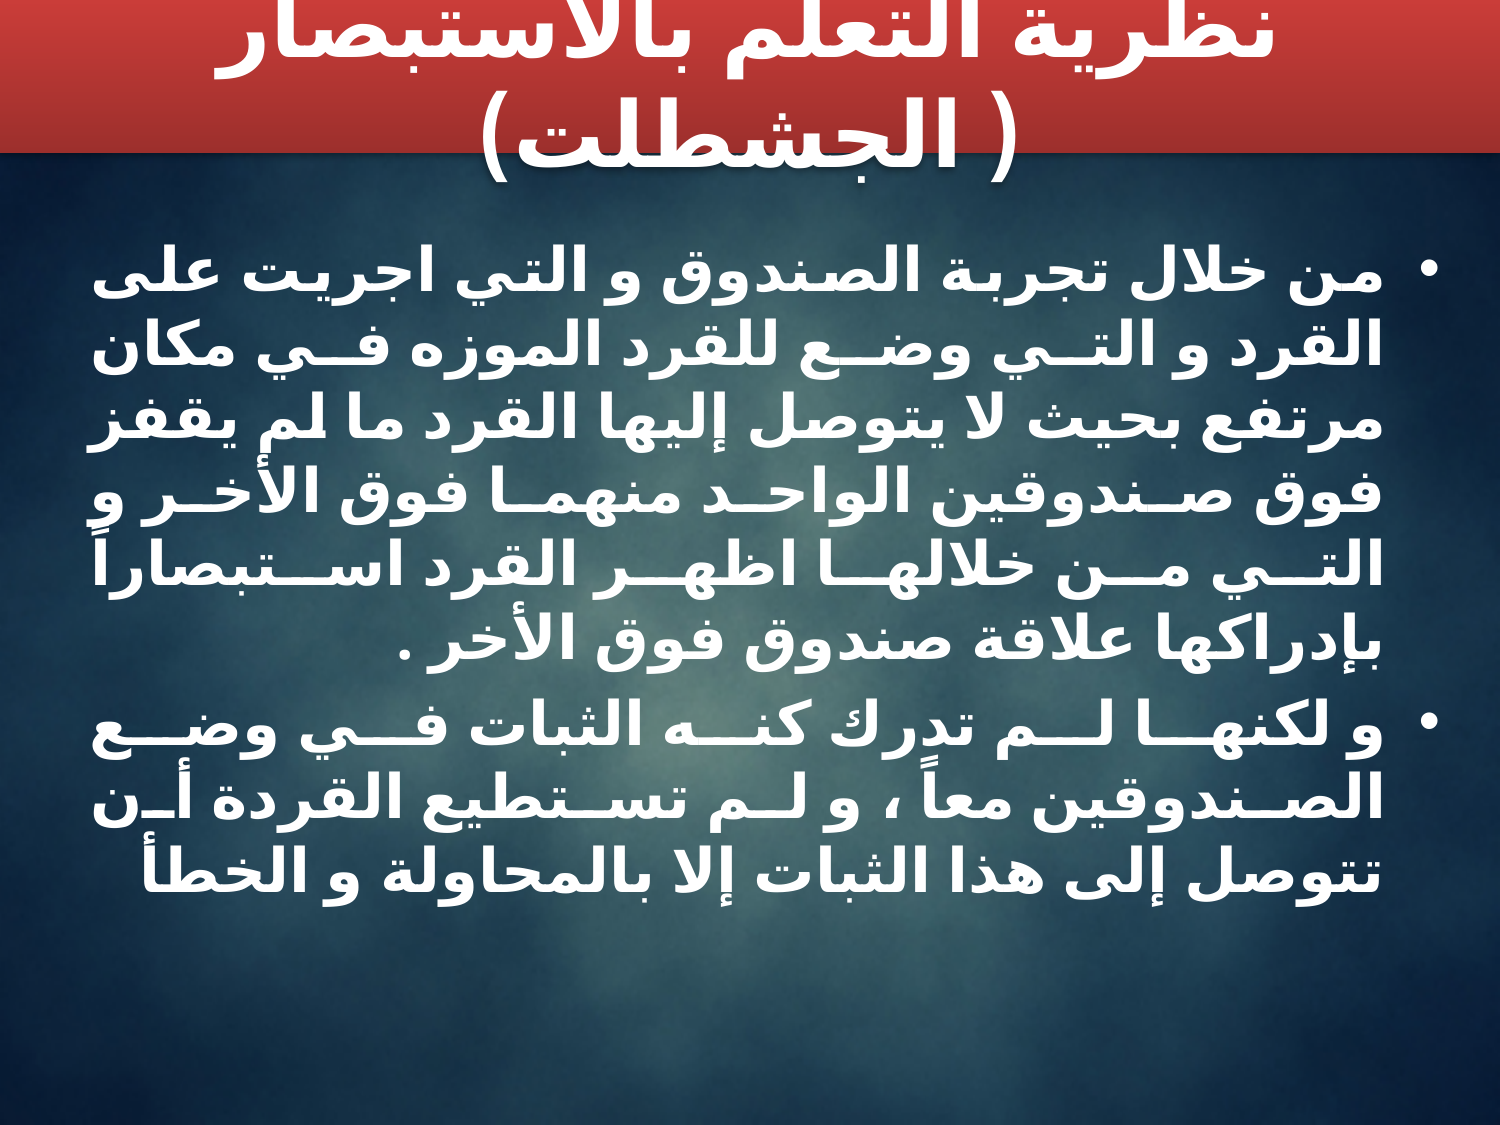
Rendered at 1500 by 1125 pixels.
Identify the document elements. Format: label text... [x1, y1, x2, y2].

picture [0, 153, 1500, 1125]
list من خلال تجربة الصندوق و التي اجريت على القرد و التي وضع للقرد الموزه في مكان مرتفع بحيث لا يتوصل إليها القرد ما لم يقفز فوق صندوقين الواحد منهما فوق الأخر و التي من خلالها اظهر القرد استبصاراً بإدراكها علاقة صندوق فوق الأخر . و لكنها لم تدرك كنه الثبات في وضع الصندوقين معاً ، و لم تستطيع القردة أن تتوصل إلى هذا الثبات إلا بالمحاولة و الخطأ [75, 222, 1454, 1005]
title نظرية التعلم بالاستبصار ( الجشطلت) [0, 0, 1500, 153]
